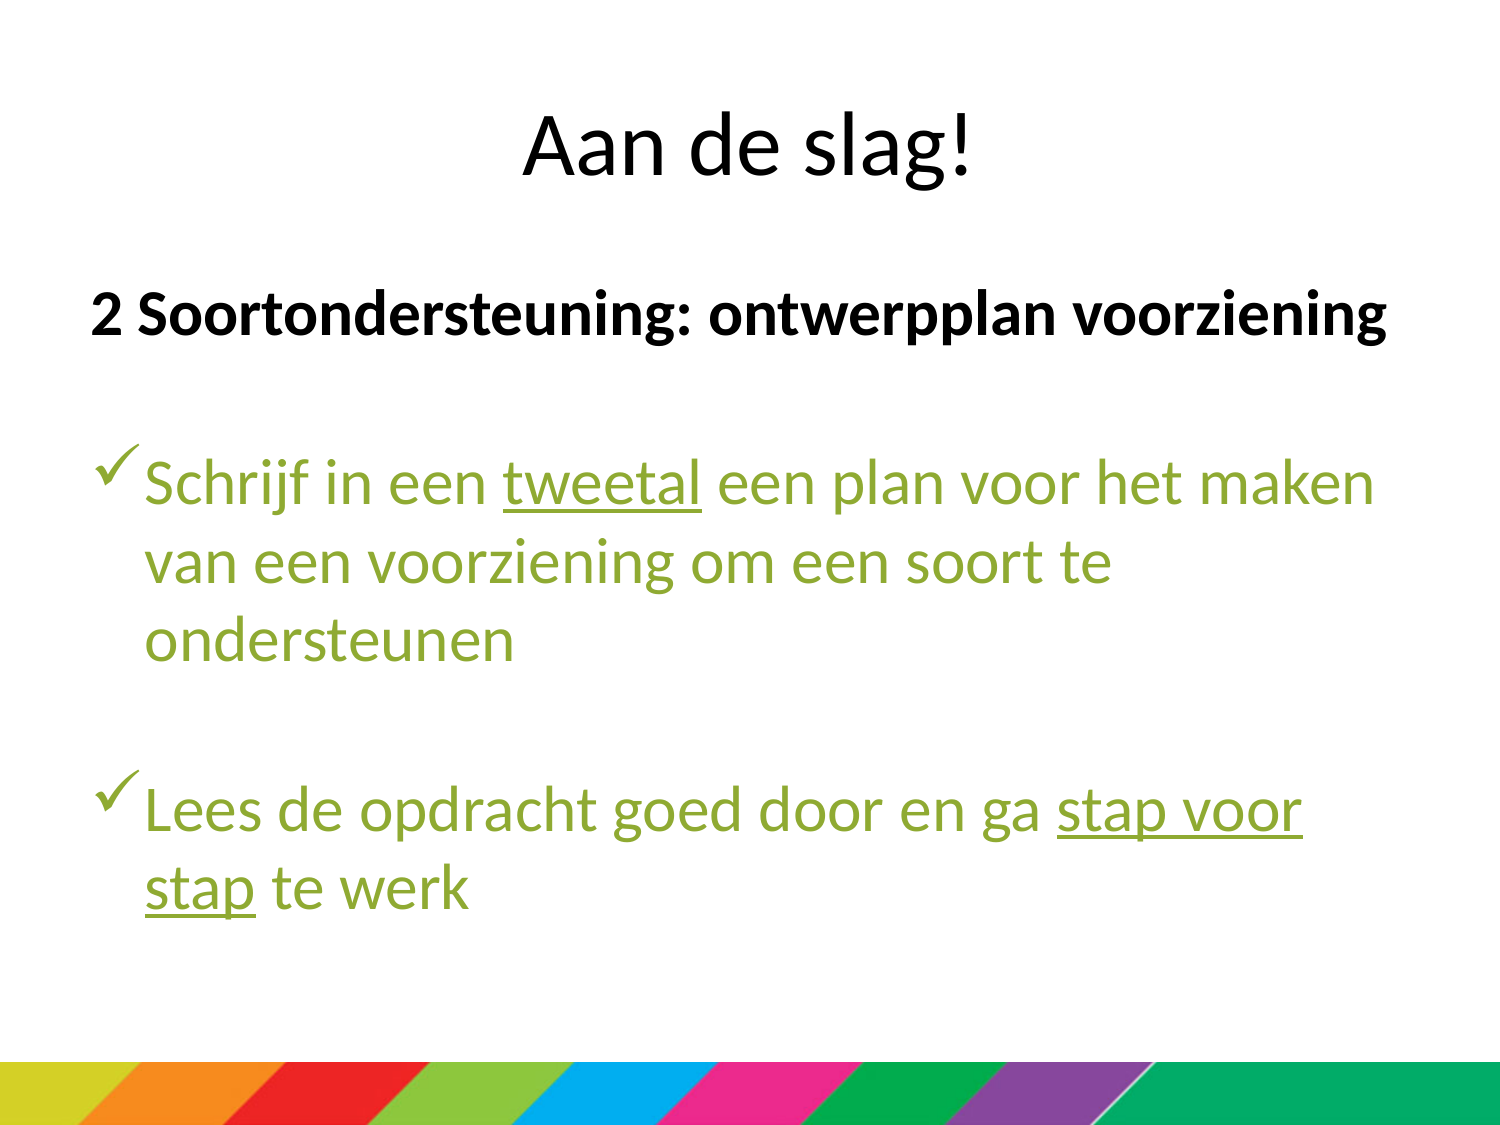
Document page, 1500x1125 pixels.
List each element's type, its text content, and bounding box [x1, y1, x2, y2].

title Aan de slag! [75, 45, 1425, 233]
list 2 Soortondersteuning: ontwerpplan voorziening Schrijf in een tweetal een plan voor het maken van een voorziening om een soort te ondersteunen Lees de opdracht goed door en ga stap voor stap te werk [75, 262, 1425, 1000]
picture [656, 1062, 1500, 1125]
picture [0, 1062, 574, 1125]
